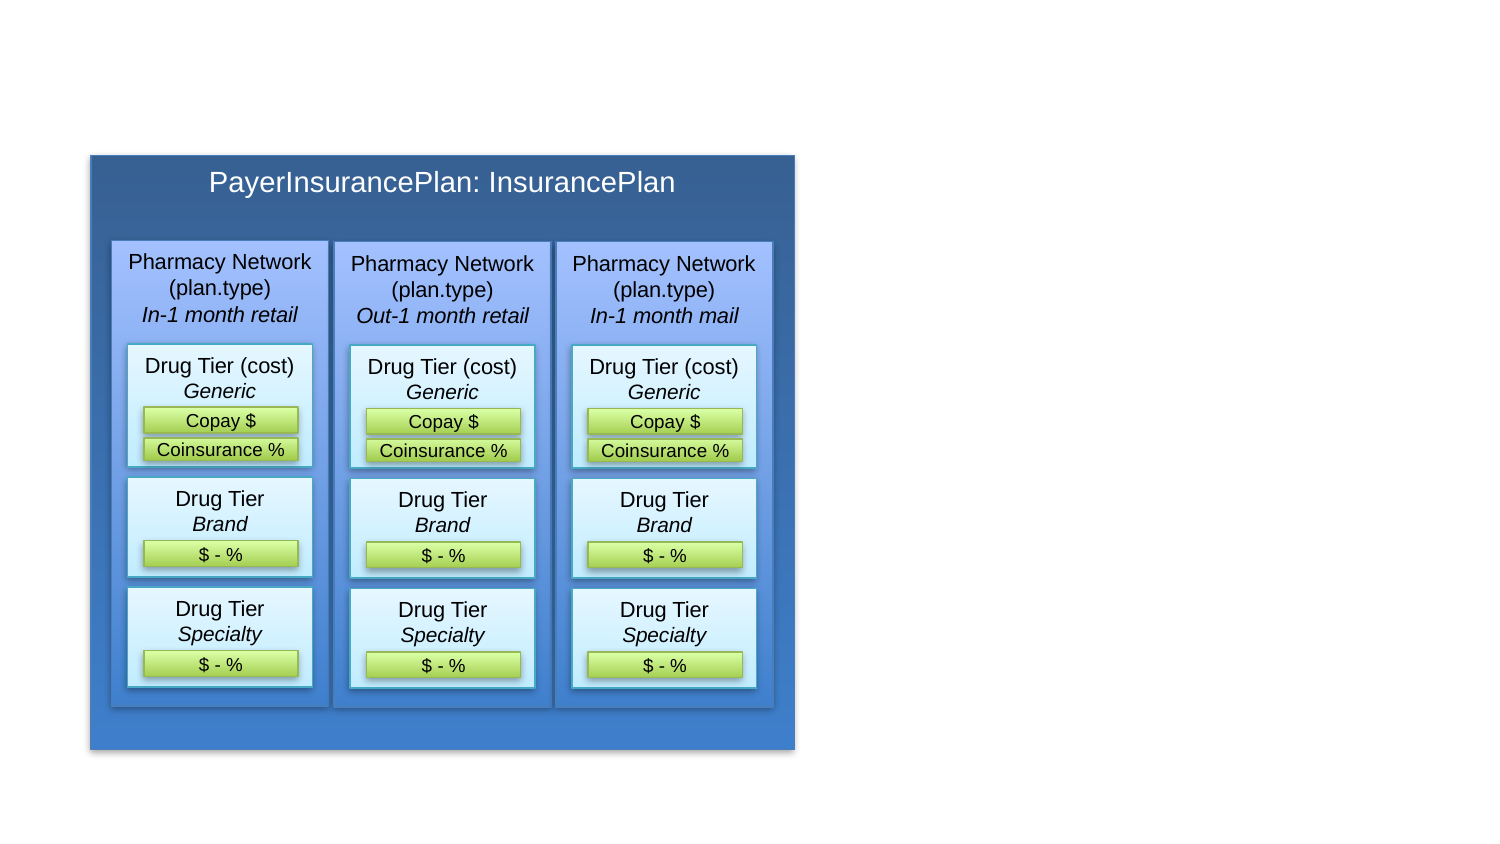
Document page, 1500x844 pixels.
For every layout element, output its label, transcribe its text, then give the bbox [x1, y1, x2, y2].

text_box PayerInsurancePlan: InsurancePlan [90, 155, 795, 750]
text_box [555, 241, 774, 708]
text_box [333, 241, 552, 708]
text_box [111, 240, 329, 707]
